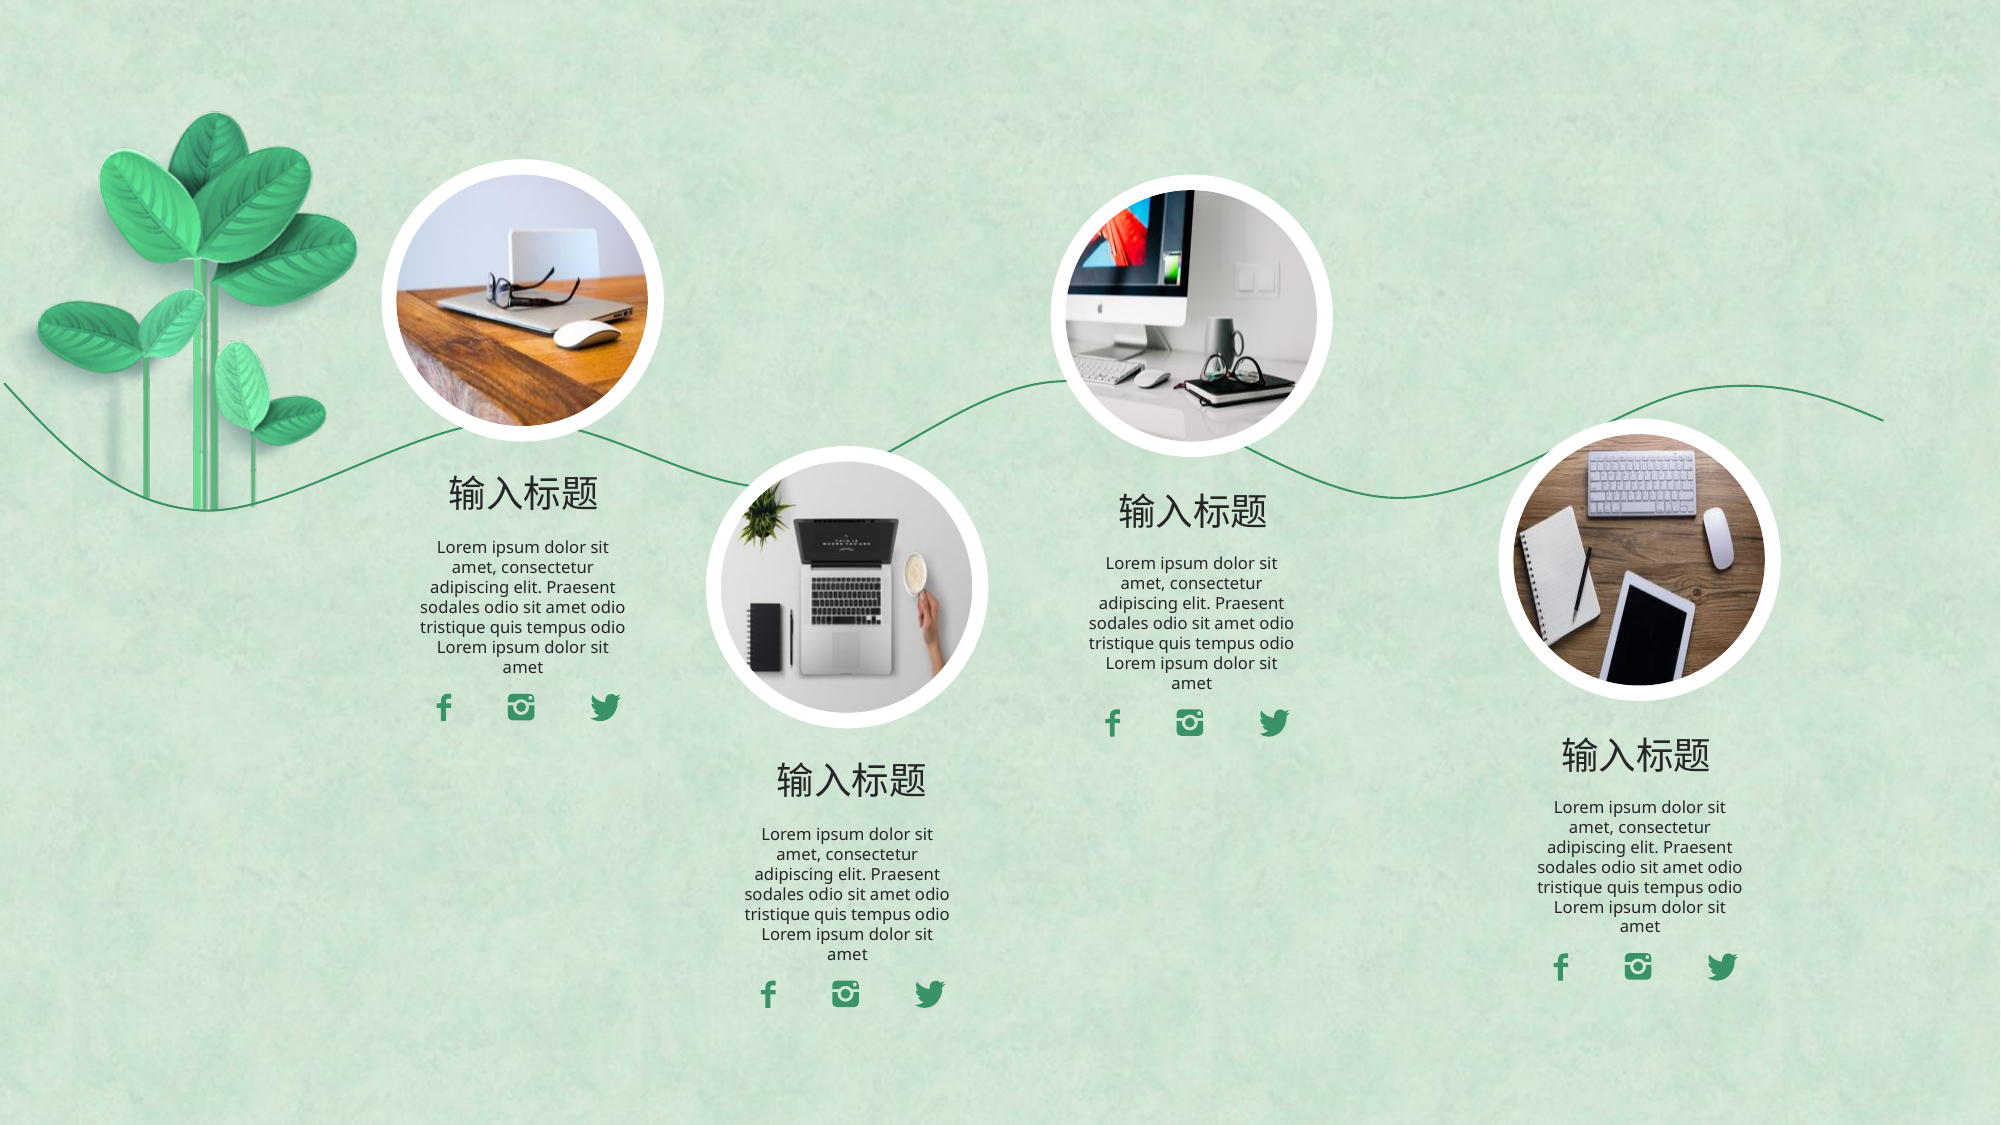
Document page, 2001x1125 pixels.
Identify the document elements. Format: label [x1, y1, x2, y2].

text_box [1050, 174, 1333, 737]
picture [0, 0, 2001, 1125]
text_box [381, 159, 664, 722]
text_box [1333, 384, 1884, 499]
text_box [1498, 418, 1781, 981]
text_box [664, 381, 1050, 477]
text_box [705, 445, 989, 1008]
